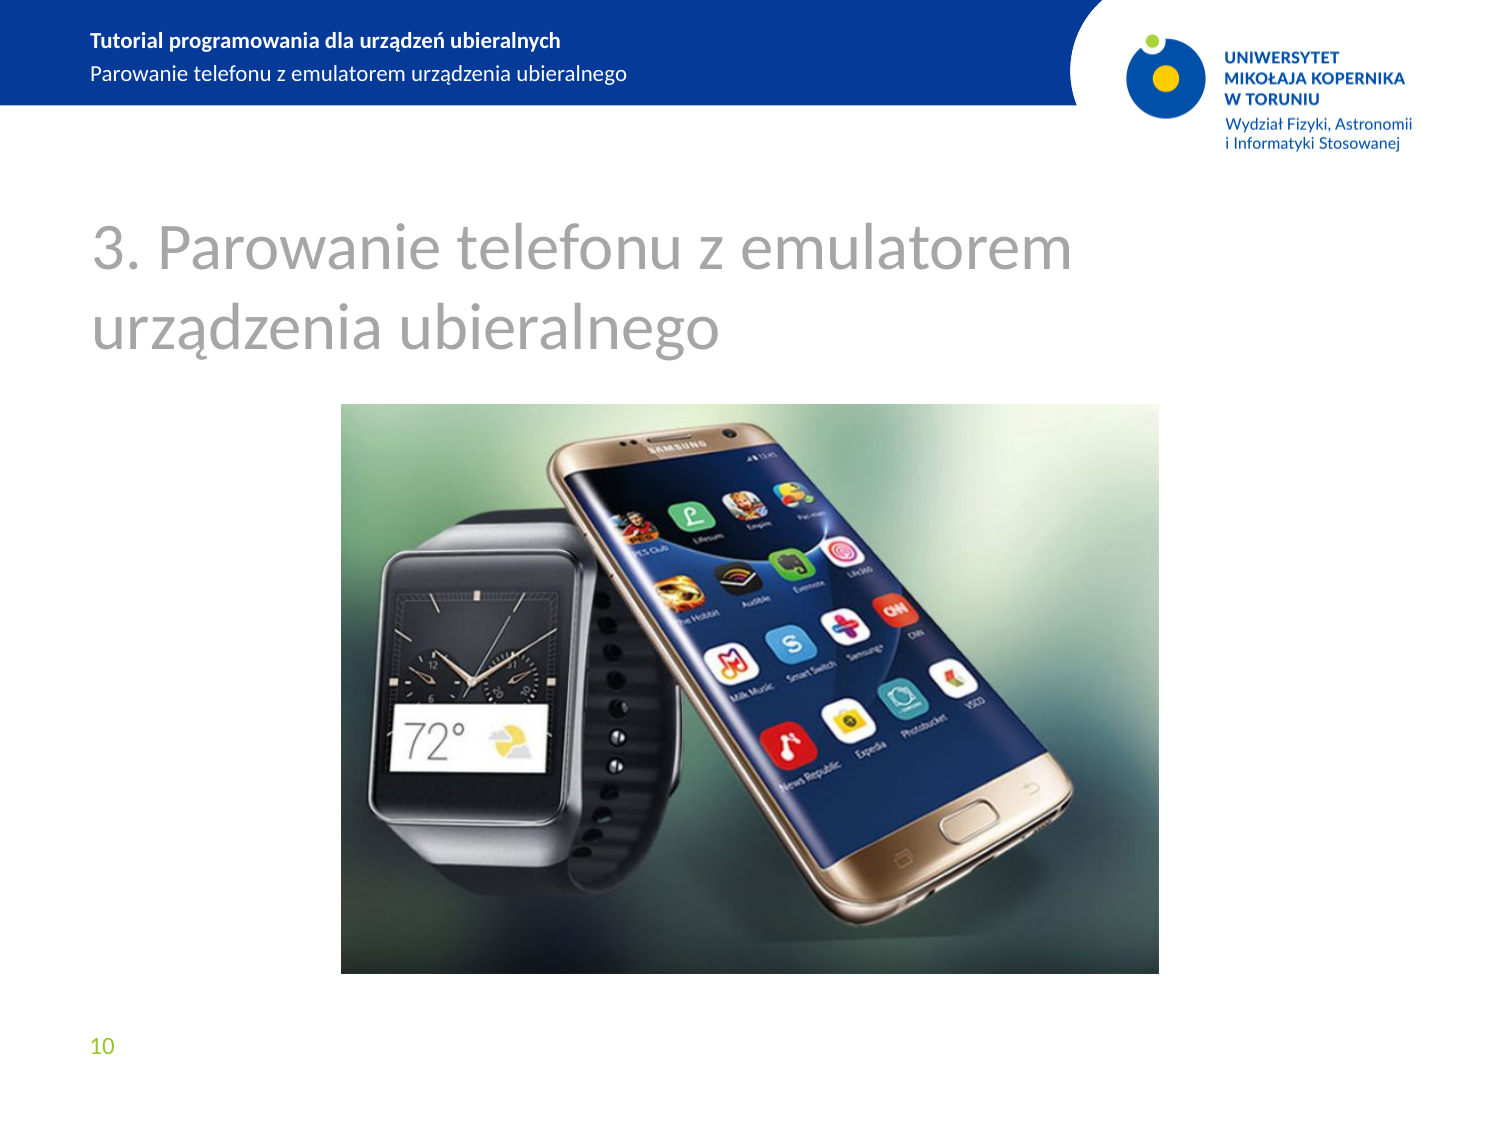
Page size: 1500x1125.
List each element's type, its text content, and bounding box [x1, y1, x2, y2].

picture [341, 404, 1159, 975]
list 3. Parowanie telefonu z emulatorem urządzenia ubieralnego [77, 195, 1218, 363]
list Tutorial programowania dla urządzeń ubieralnych [75, 18, 1040, 50]
picture [1100, 8, 1438, 178]
list Parowanie telefonu z emulatorem urządzenia ubieralnego [75, 50, 1040, 96]
